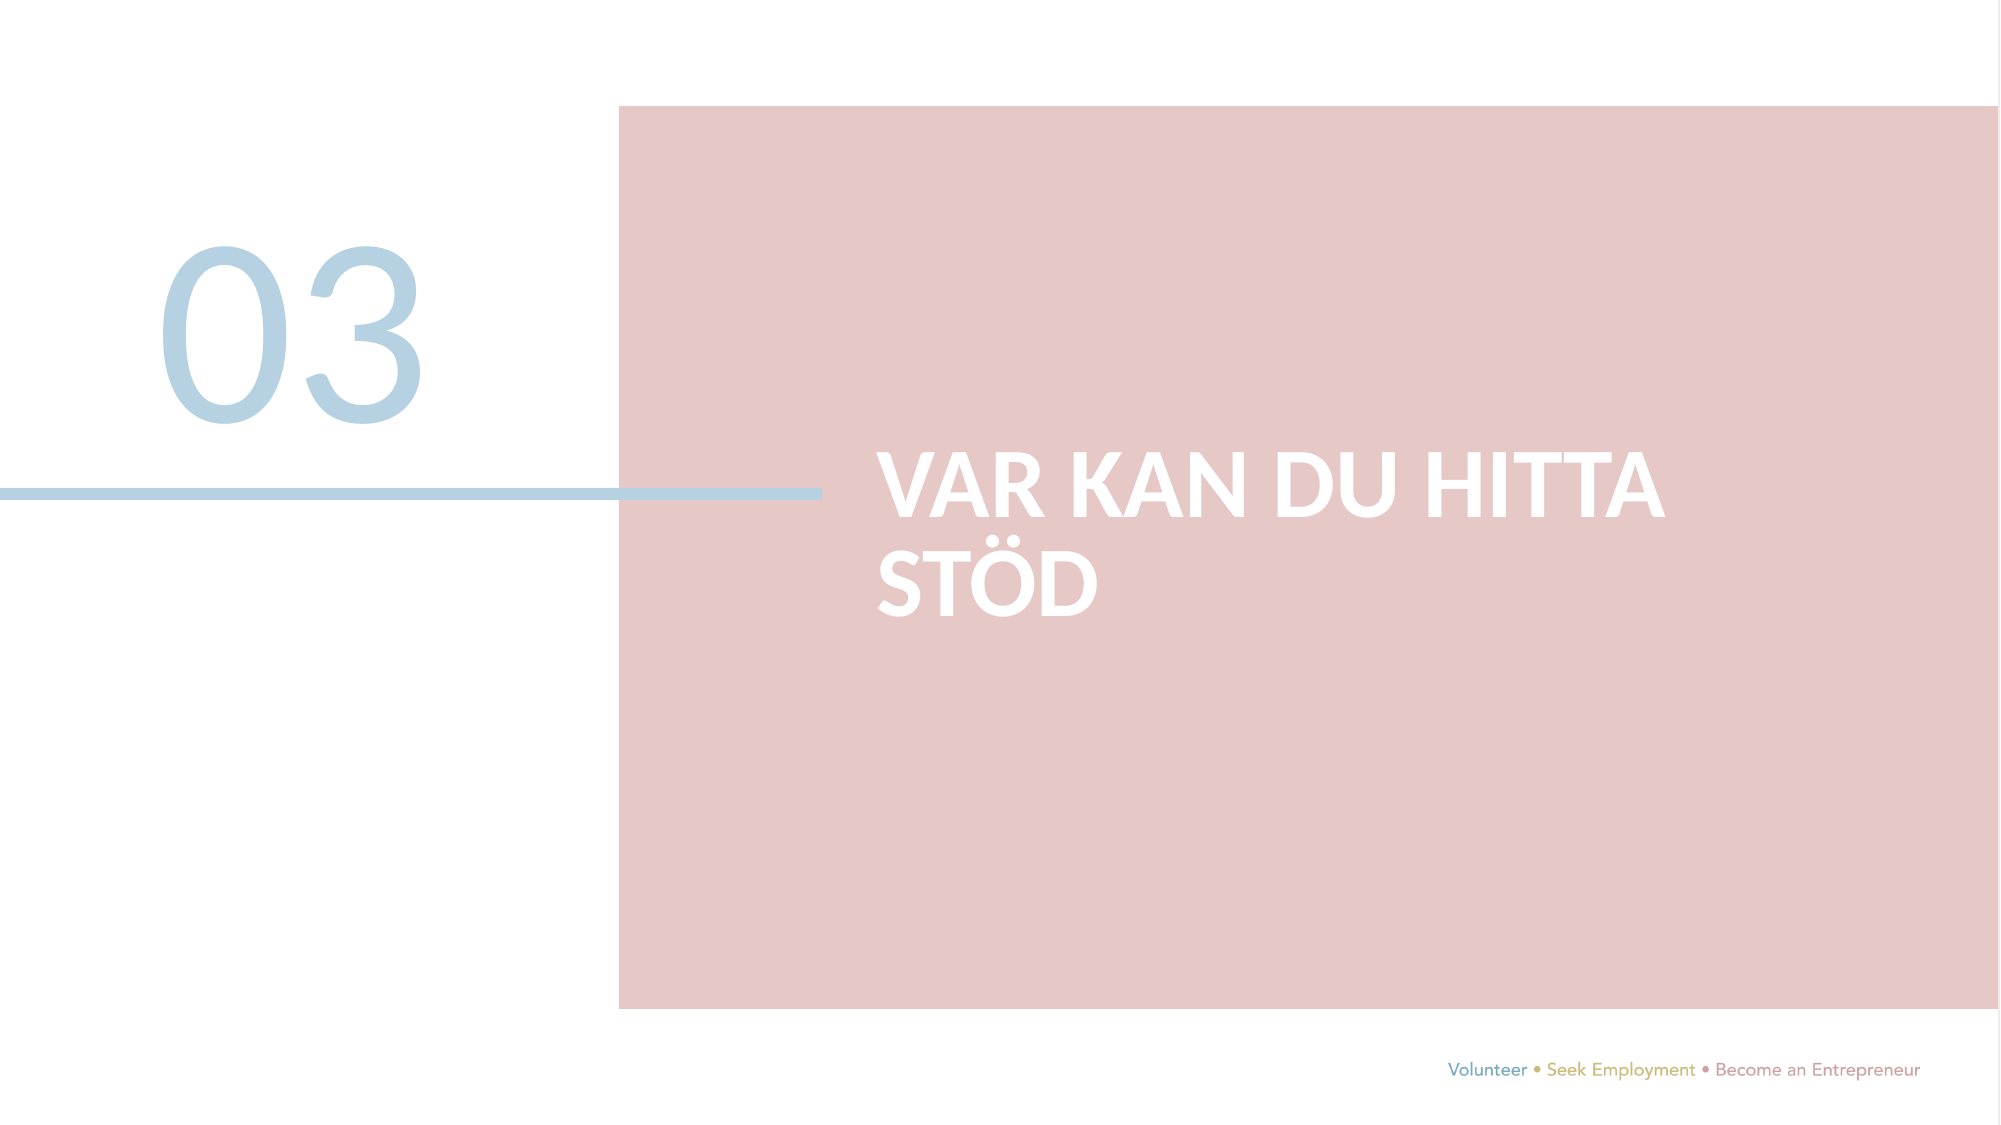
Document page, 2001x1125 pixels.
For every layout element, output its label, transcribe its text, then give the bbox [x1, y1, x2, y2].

list 03 [141, 180, 481, 277]
list VAR KAN DU HITTA STÖD [861, 430, 1719, 951]
picture [1418, 1046, 1971, 1103]
